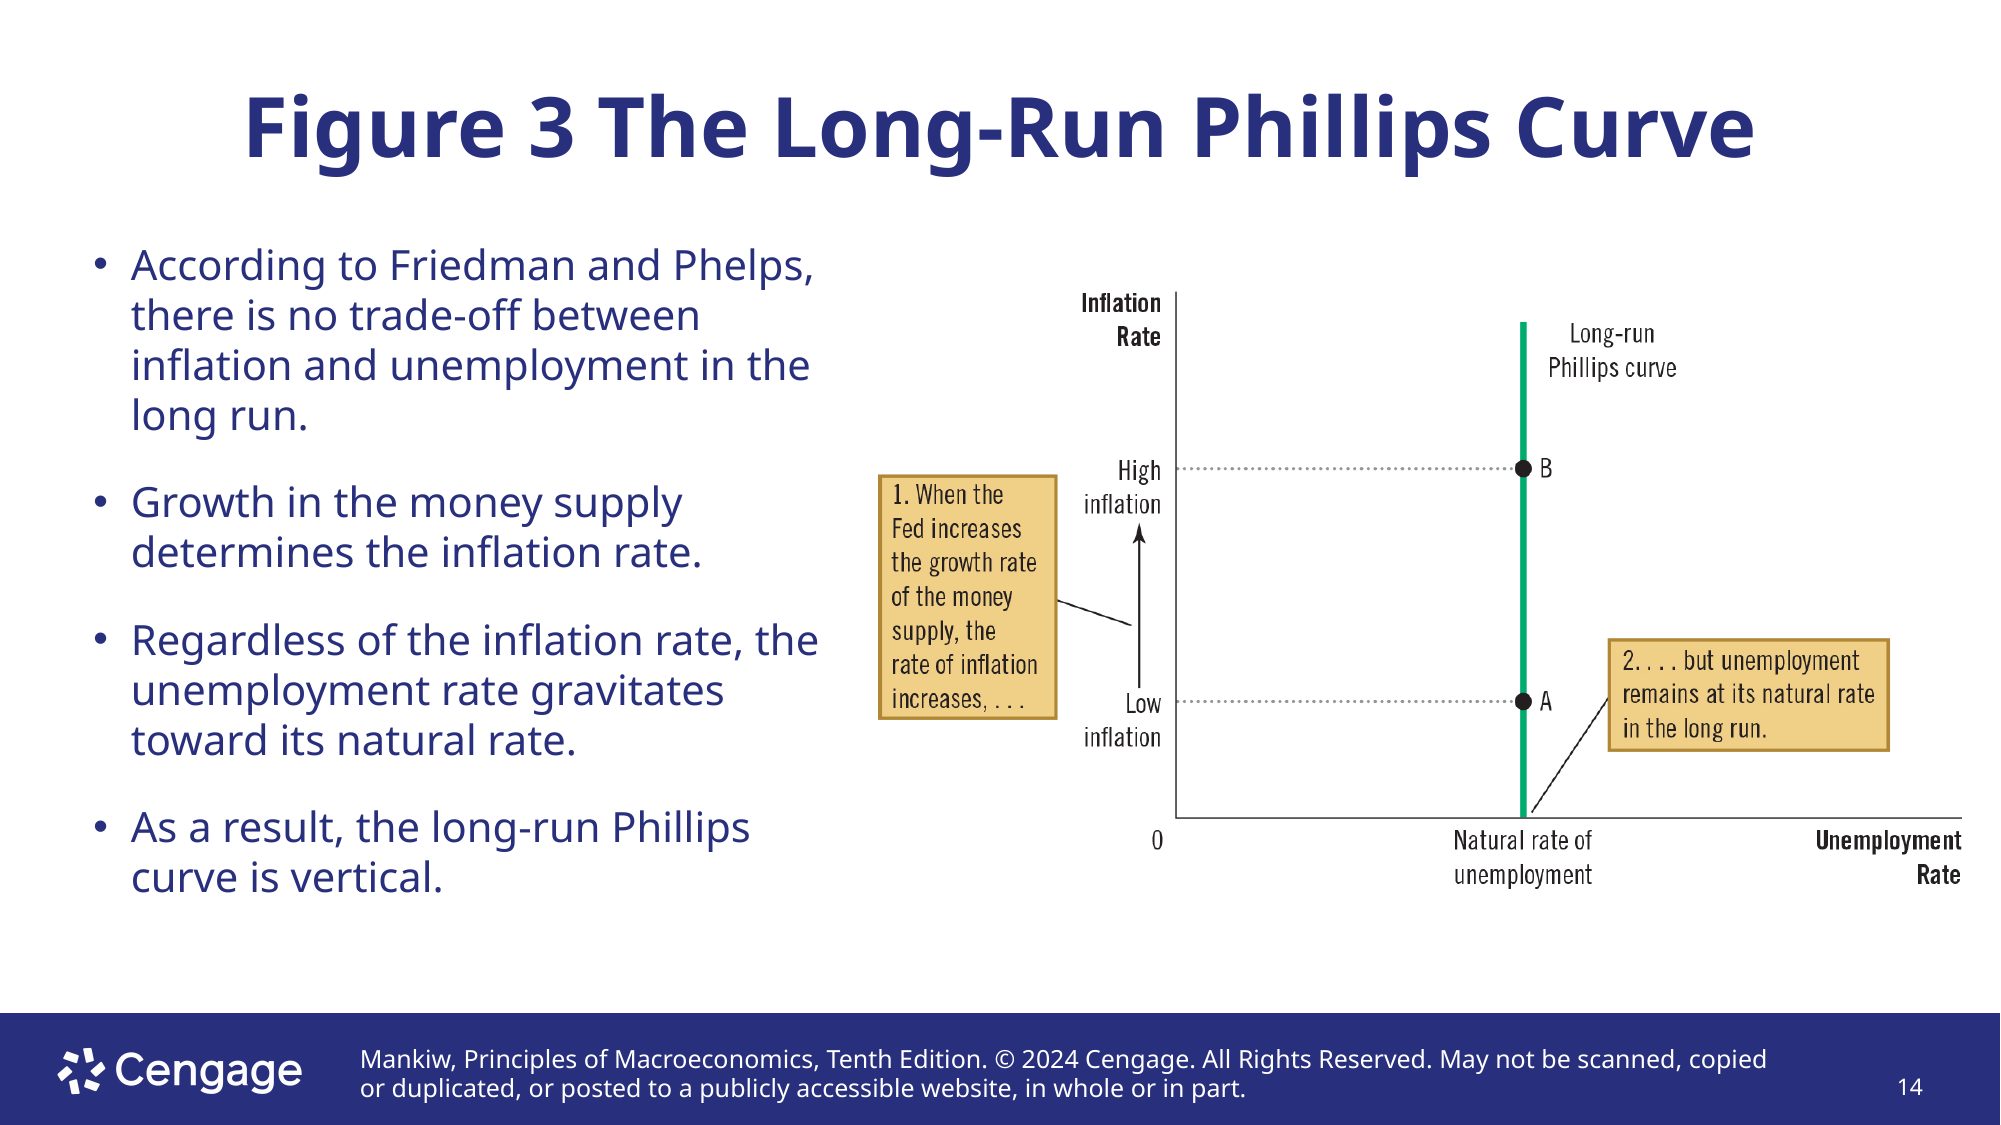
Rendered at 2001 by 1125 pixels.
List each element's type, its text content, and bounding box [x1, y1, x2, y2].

picture [30, 1020, 329, 1122]
title Figure 3 The Long-Run Phillips Curve [78, 77, 1923, 278]
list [878, 289, 1962, 890]
list According to Friedman and Phelps, there is no trade-off between inflation and unemployment in the long run. Growth in the money supply determines the inflation rate. Regardless of the inflation rate, the unemployment rate gravitates toward its natural rate. As a result, the long-run Phillips curve is vertical. [78, 230, 853, 1014]
